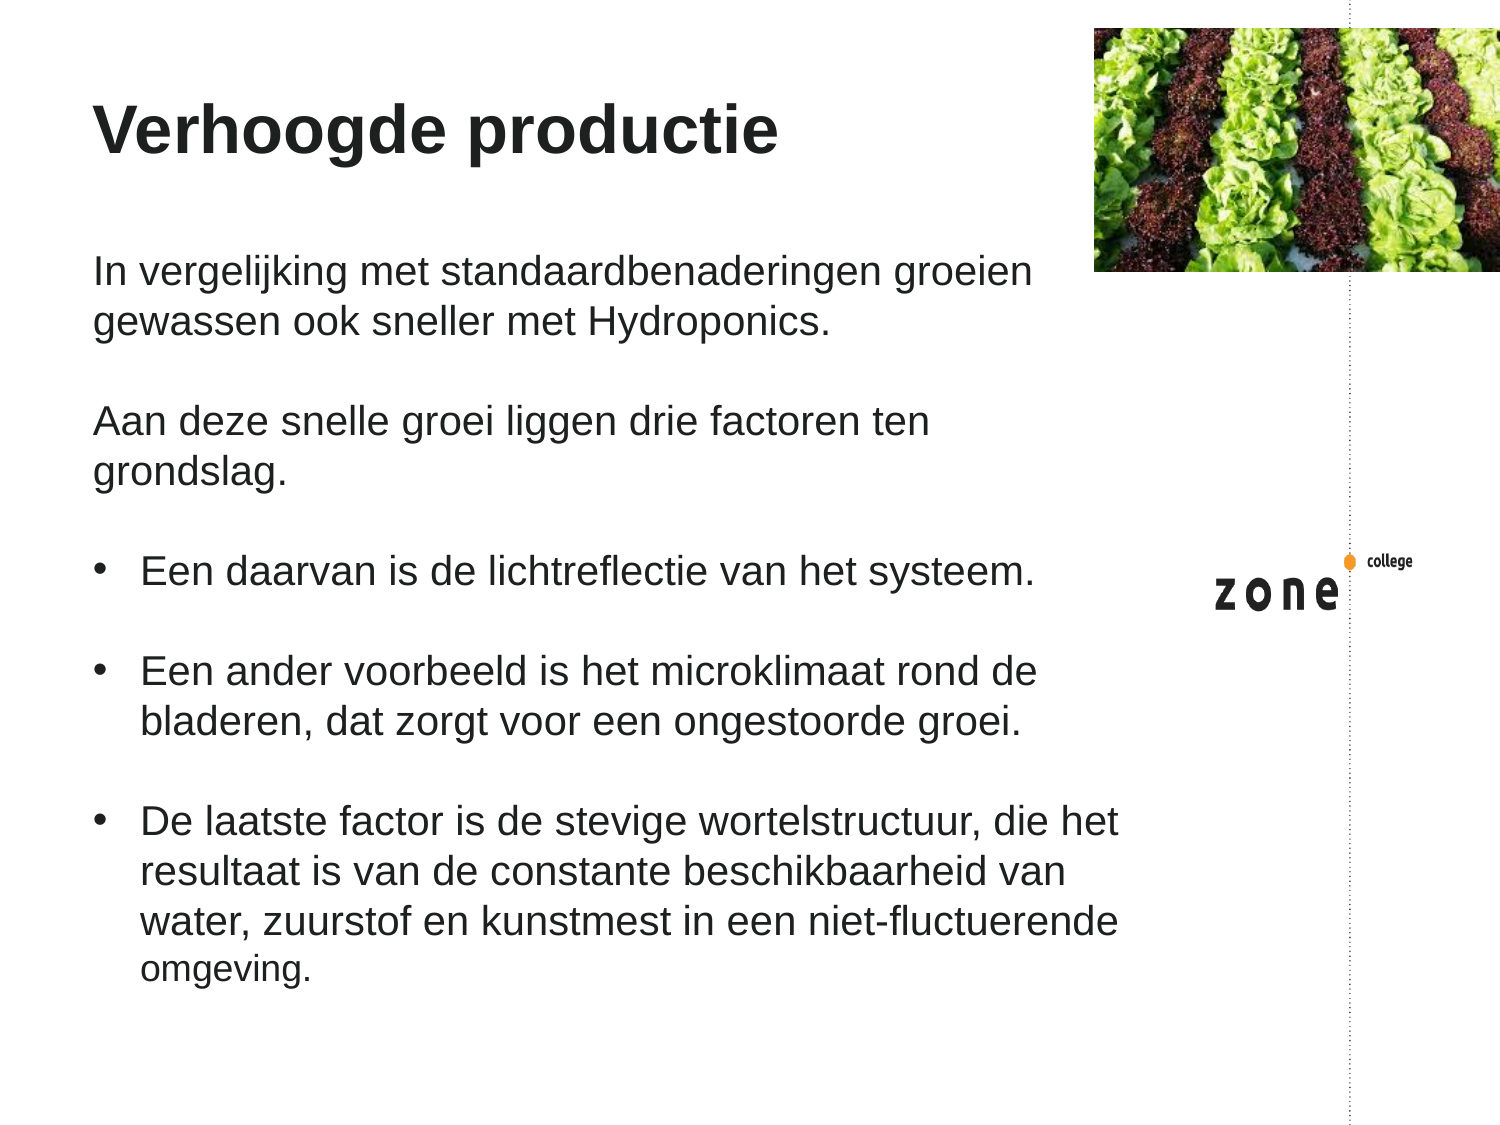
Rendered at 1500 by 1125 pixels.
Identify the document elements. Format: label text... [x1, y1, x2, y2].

picture [1093, 0, 1500, 1125]
title Verhoogde productie [93, 94, 1093, 243]
list In vergelijking met standaardbenaderingen groeien gewassen ook sneller met Hydroponics. Aan deze snelle groei liggen drie factoren ten grondslag. Een daarvan is de lichtreflectie van het systeem. Een ander voorbeeld is het microklimaat rond de bladeren, dat zorgt voor een ongestoorde groei. De laatste factor is de stevige wortelstructuur, die het resultaat is van de constante beschikbaarheid van water, zuurstof en kunstmest in een niet-fluctuerende omgeving. [93, 243, 1140, 1035]
